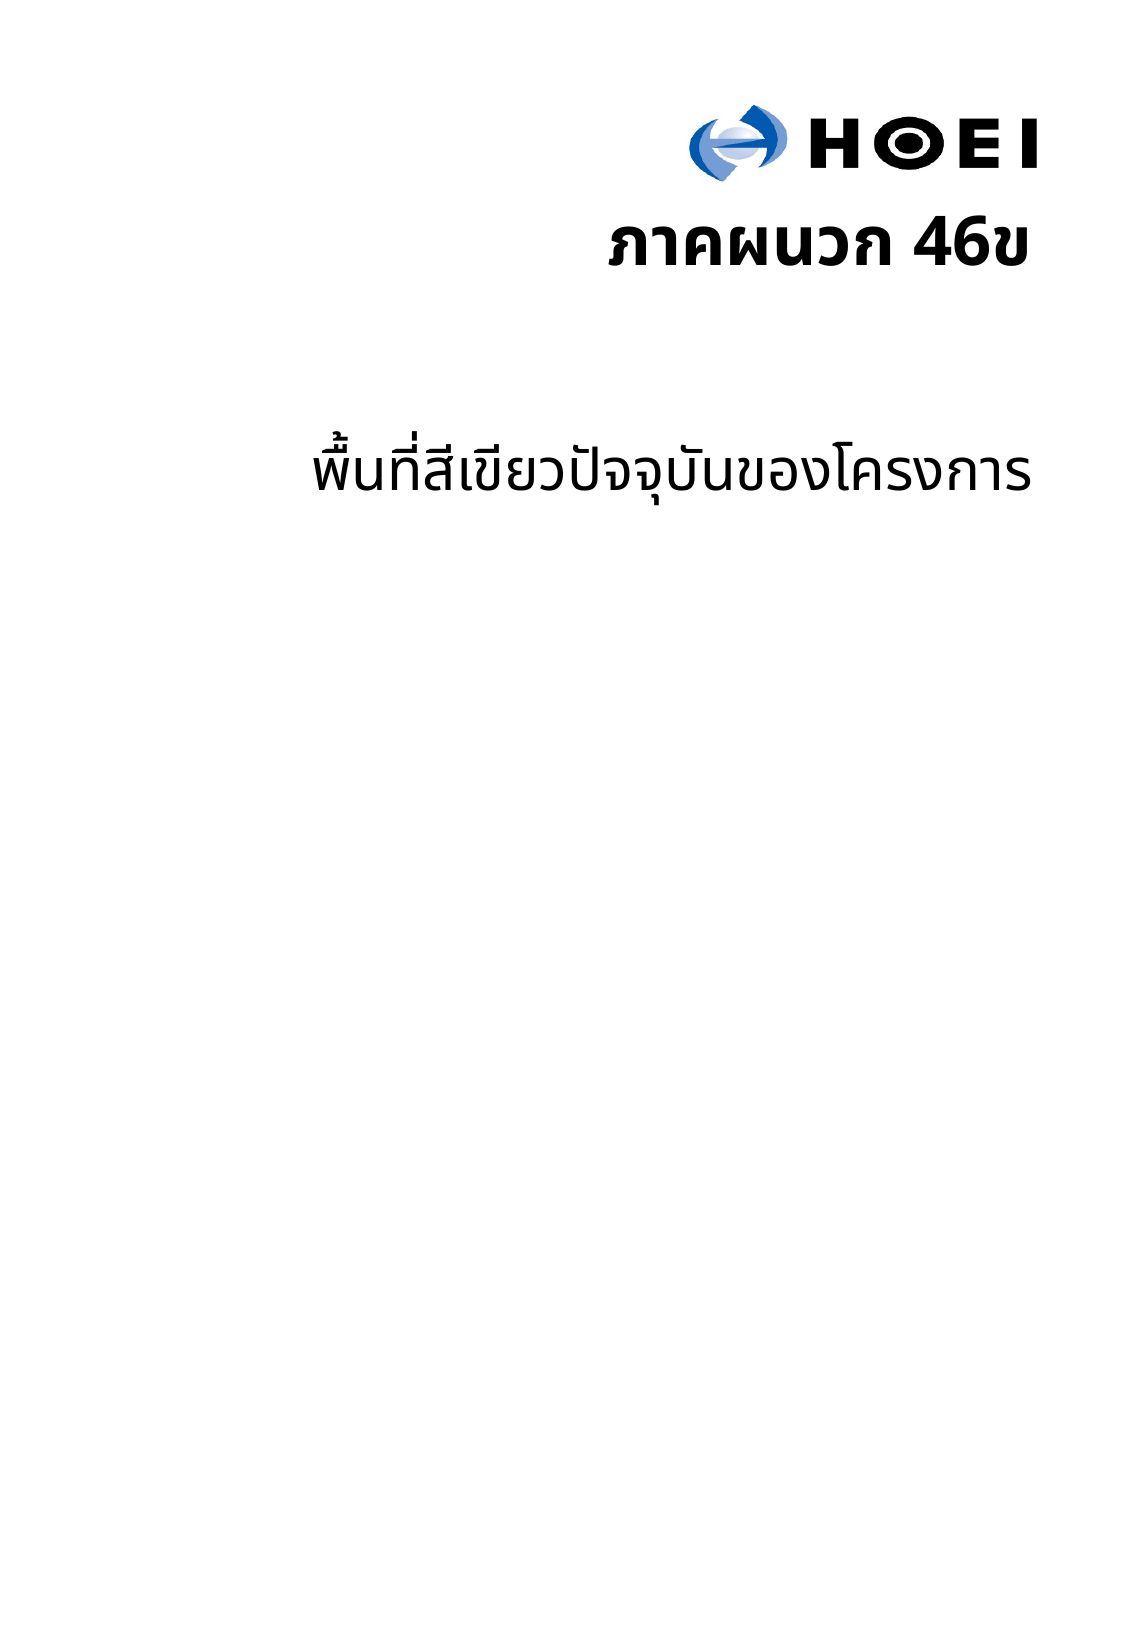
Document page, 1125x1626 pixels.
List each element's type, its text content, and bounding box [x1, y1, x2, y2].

list พื้นที่สีเขียวปัจจุบันของโครงการ [77, 432, 1048, 1464]
title ภาคผนวก 46ข [77, 86, 1048, 401]
picture [687, 103, 1038, 183]
